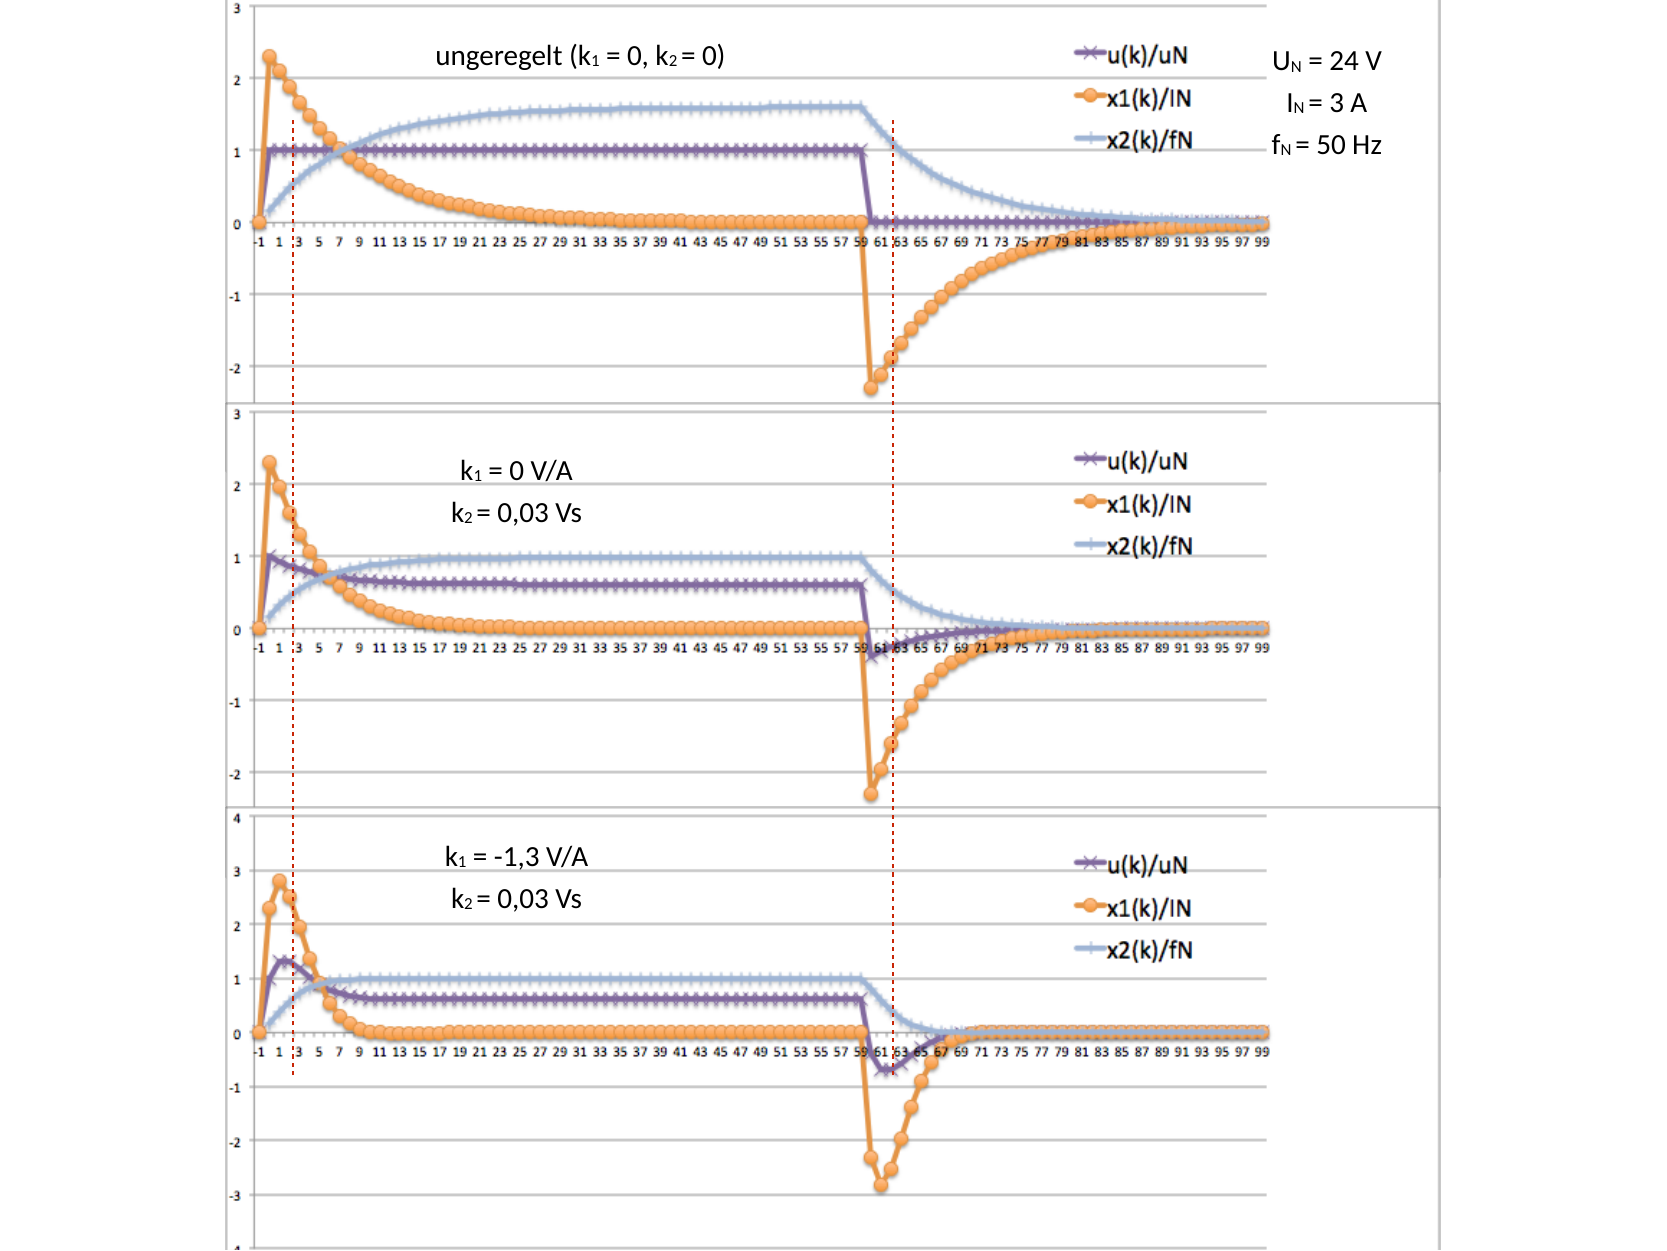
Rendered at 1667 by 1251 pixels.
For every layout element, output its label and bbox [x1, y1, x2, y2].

picture [225, 0, 1442, 1250]
